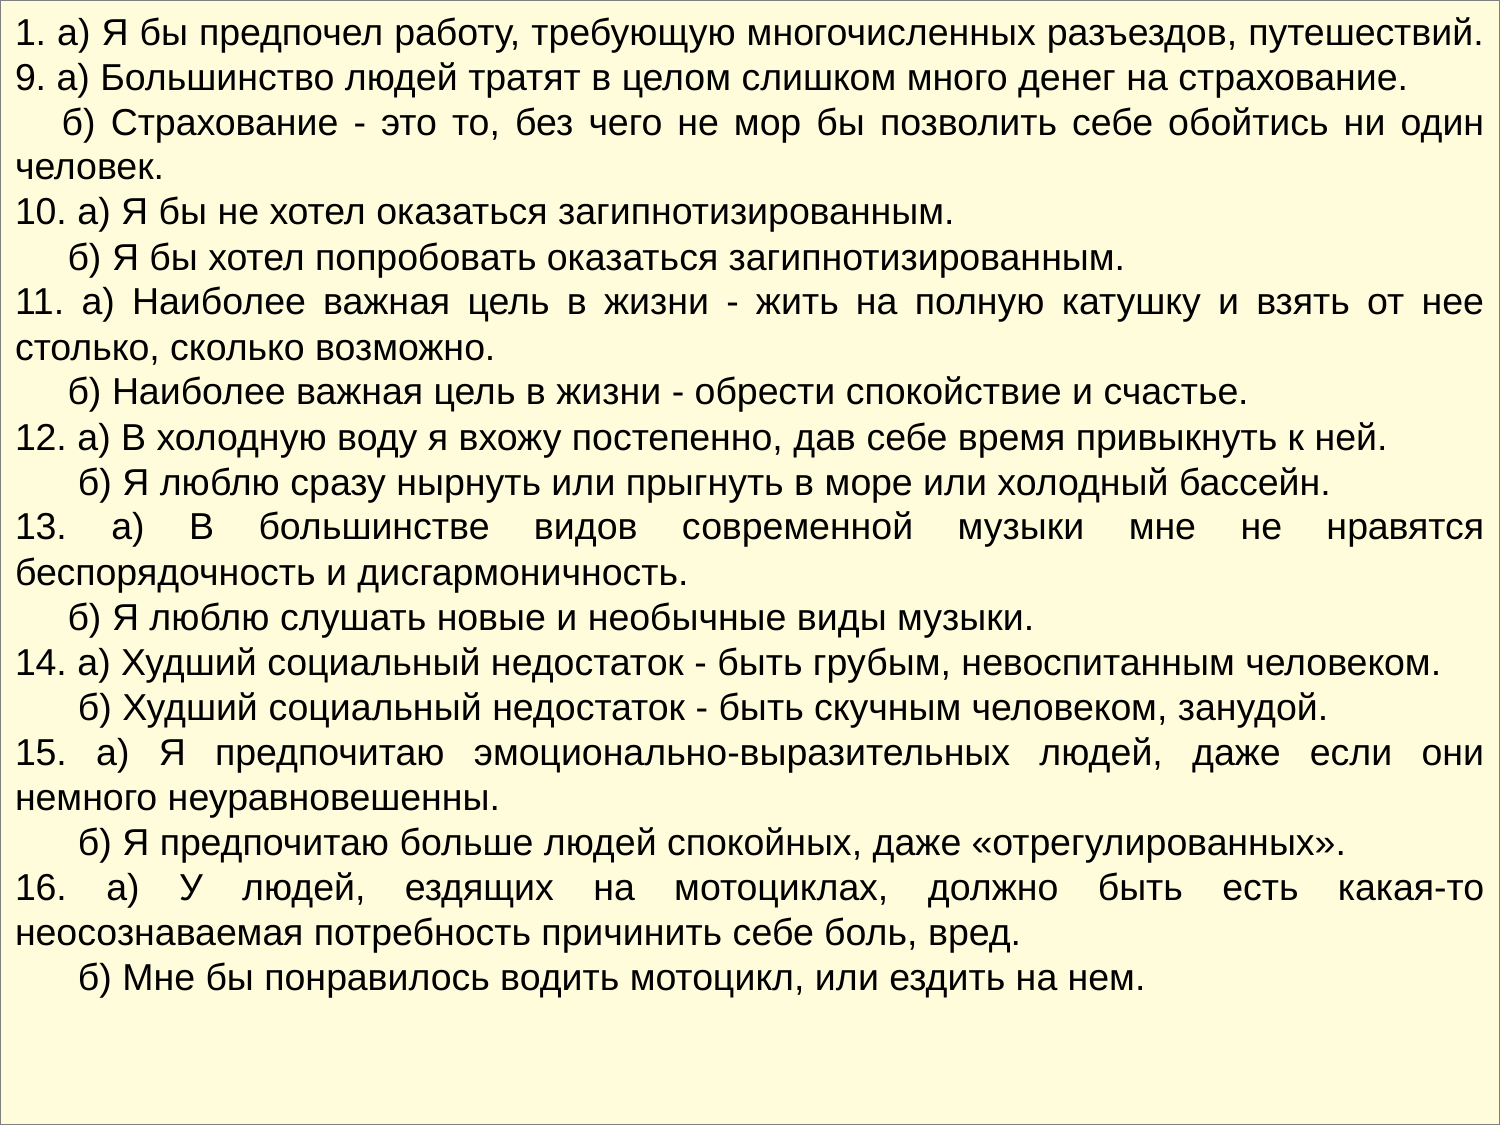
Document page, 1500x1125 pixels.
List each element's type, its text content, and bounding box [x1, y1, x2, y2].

text_box 1. а) Я бы предпочел работу, требующую многочисленных разъездов, путешествий. 9. а) Большинство людей тратят в целом слишком много денег на страхование. б) Страхование - это то, без чего не мор бы позволить себе обойтись ни один человек. 10. а) Я бы не хотел оказаться загипнотизированным. б) Я бы хотел попробовать оказаться загипнотизированным. 11. а) Наиболее важная цель в жизни - жить на полную катушку и взять от нее столько, сколько возможно. б) Наиболее важная цель в жизни - обрести спокойствие и счастье. 12. а) В холодную воду я вхожу постепенно, дав себе время привыкнуть к ней. б) Я люблю сразу нырнуть или прыгнуть в море или холодный бассейн. 13. а) В большинстве видов современной музыки мне не нравятся беспорядочность и дисгармоничность. б) Я люблю слушать новые и необычные виды музыки. 14. а) Худший социальный недостаток - быть грубым, невоспитанным человеком. б) Худший социальный недостаток - быть скучным человеком, занудой. 15. а) Я предпочитаю эмоционально-выразительных людей, даже если они немного неуравновешенны. б) Я предпочитаю больше людей спокойных, даже «отрегулированных». 16. а) У людей, ездящих на мотоциклах, должно быть есть какая-то неосознаваемая потребность причинить себе боль, вред. б) Мне бы понравилось водить мотоцикл, или ездить на нем. [0, 0, 1500, 1125]
